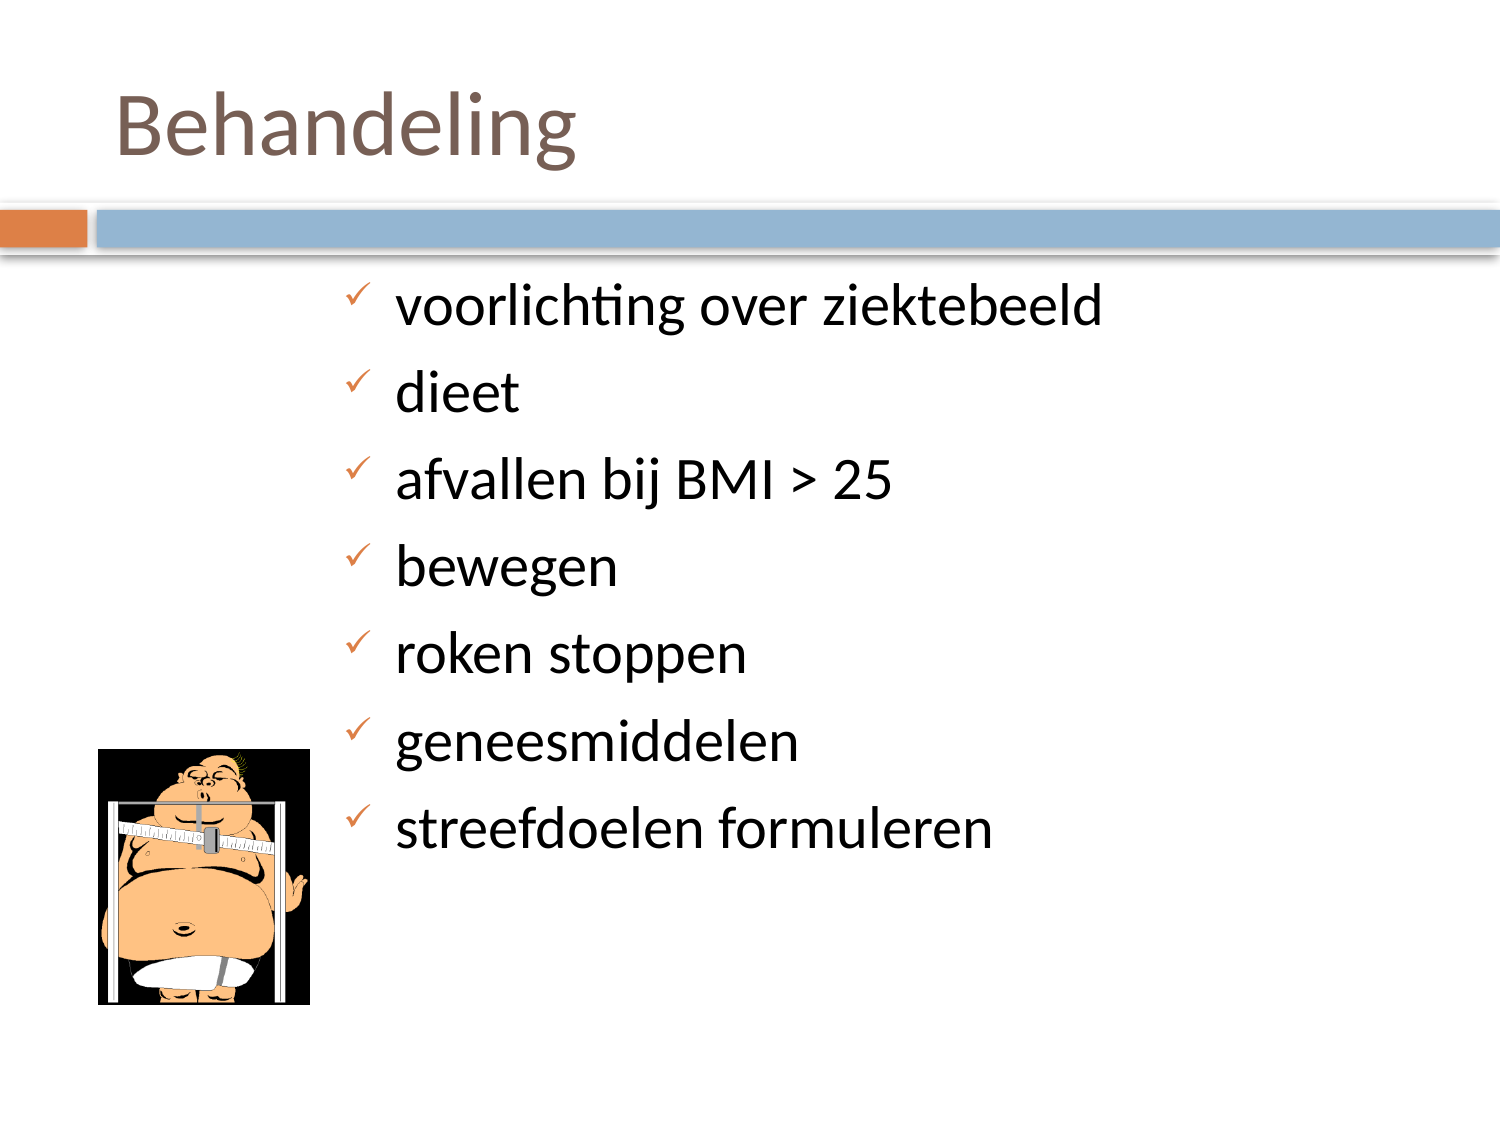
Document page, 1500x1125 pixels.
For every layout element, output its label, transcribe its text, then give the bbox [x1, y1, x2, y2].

title Behandeling [99, 37, 1438, 201]
list voorlichting over ziektebeeld dieet afvallen bij BMI > 25 bewegen roken stoppen geneesmiddelen streefdoelen formuleren [327, 257, 1430, 1044]
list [98, 749, 311, 1006]
